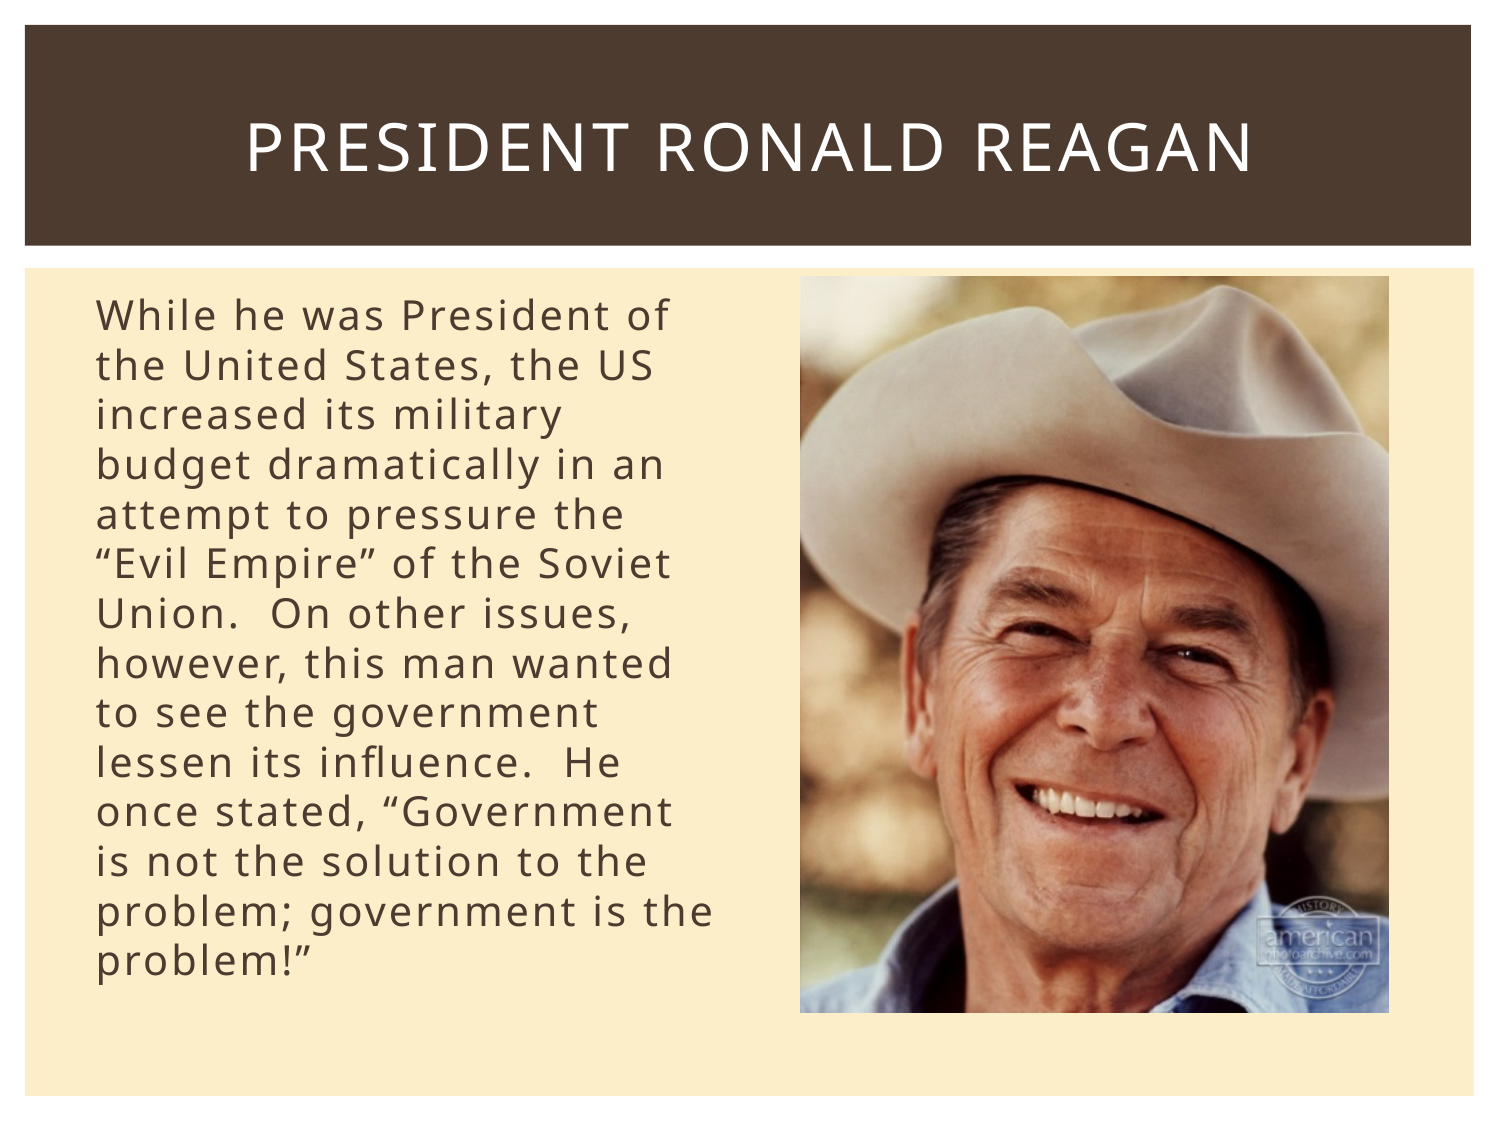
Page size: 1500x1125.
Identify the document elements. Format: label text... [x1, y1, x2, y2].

list While he was President of the United States, the US increased its military budget dramatically in an attempt to pressure the “Evil Empire” of the Soviet Union. On other issues, however, this man wanted to see the government lessen its influence. He once stated, “Government is not the solution to the problem; government is the problem!” [75, 281, 738, 1005]
title President Ronald Reagan [62, 58, 1438, 232]
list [799, 275, 1390, 1013]
